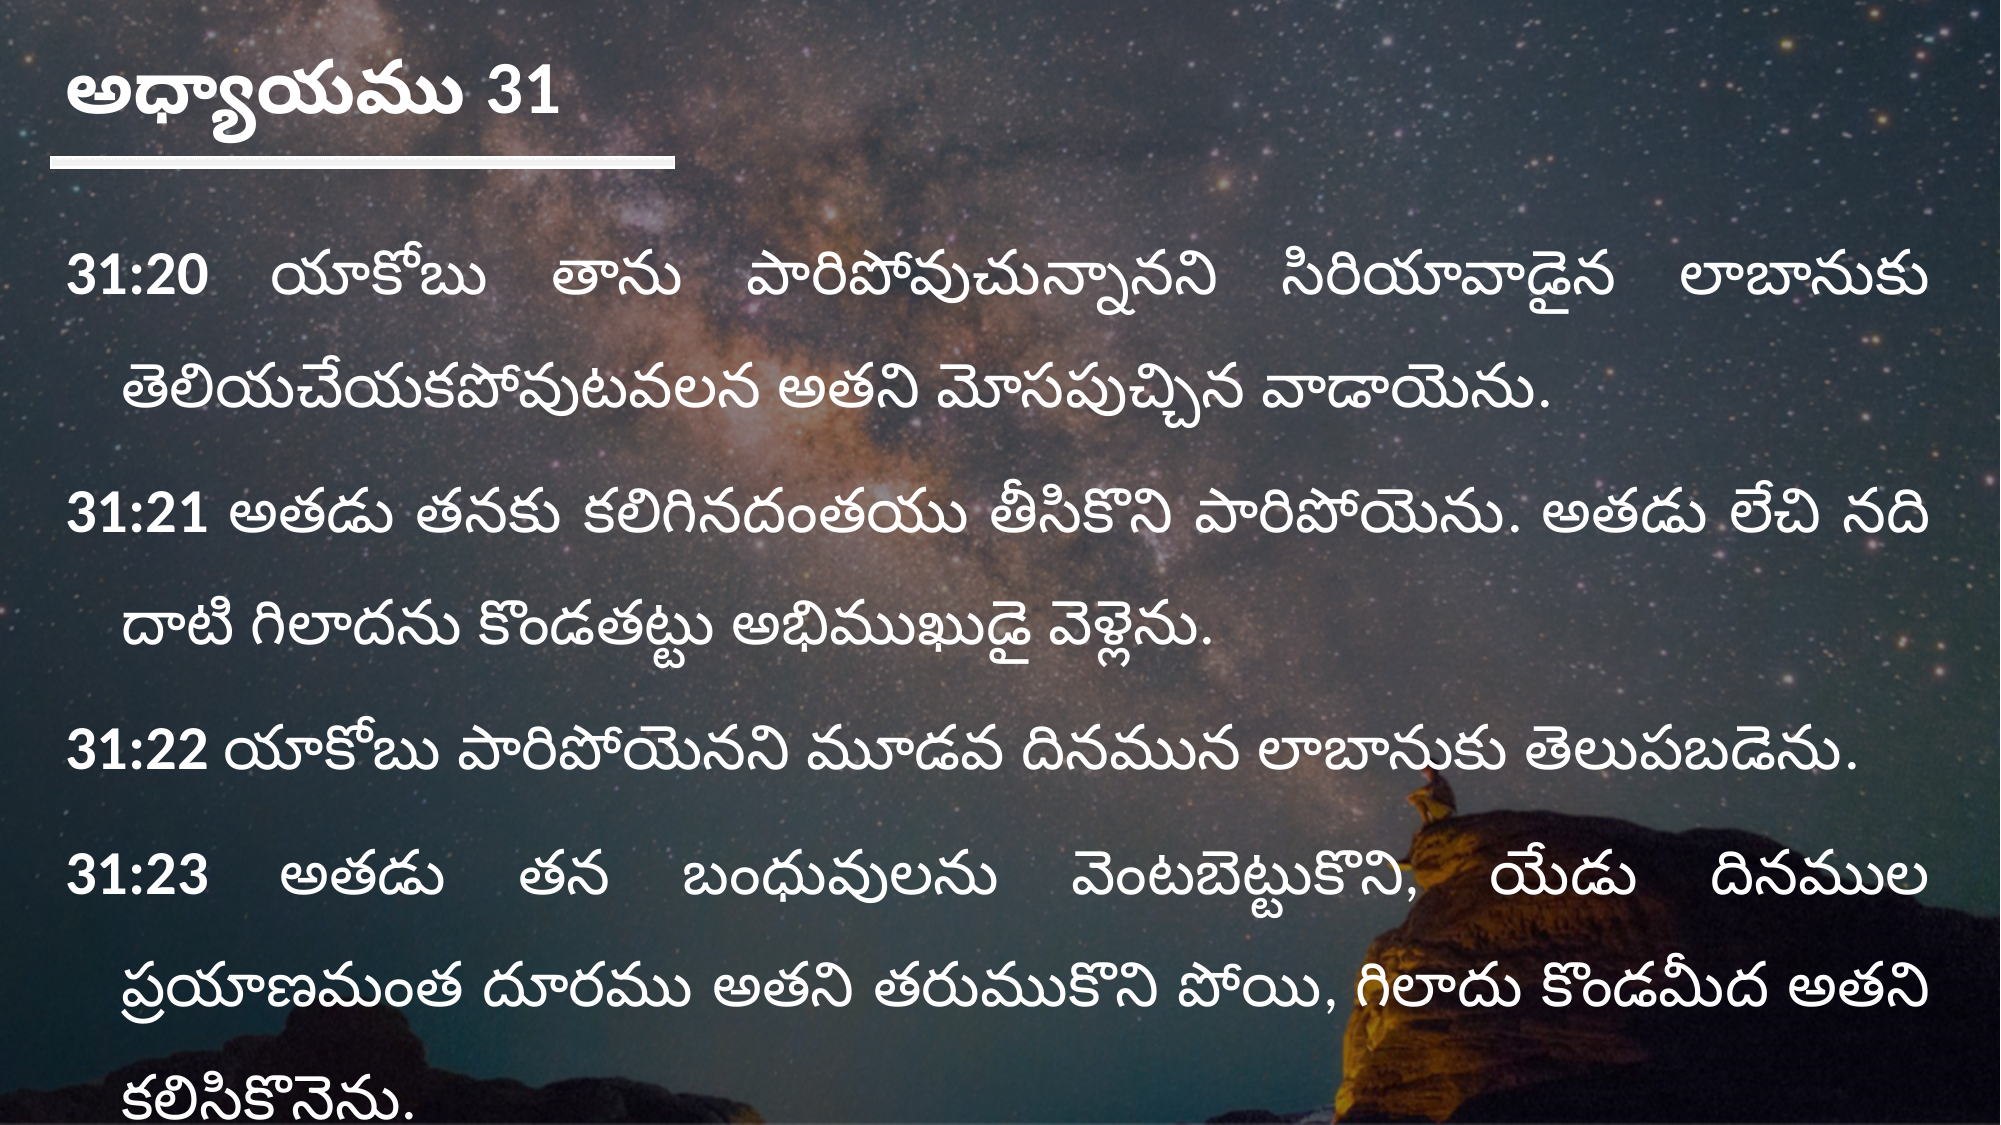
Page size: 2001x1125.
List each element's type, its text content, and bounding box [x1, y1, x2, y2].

list 31:20 యాకోబు తాను పారిపోవుచున్నానని సిరియావాడైన లాబానుకు తెలియచేయకపోవుటవలన అతని మోసపుచ్చిన వాడాయెను. 31:21 అతడు తనకు కలిగినదంతయు తీసికొని పారిపోయెను. అతడు లేచి నది దాటి గిలాదను కొండతట్టు అభిముఖుడై వెళ్లెను. 31:22 యాకోబు పారిపోయెనని మూడవ దినమున లాబానుకు తెలుపబడెను. 31:23 అతడు తన బంధువులను వెంటబెట్టుకొని, యేడు దినముల ప్రయాణమంత దూరము అతని తరుముకొని పోయి, గిలాదు కొండమీద అతని కలిసికొనెను. [50, 187, 1946, 1063]
picture [0, 0, 2000, 1125]
title అధ్యాయము 31 [50, 0, 1925, 167]
